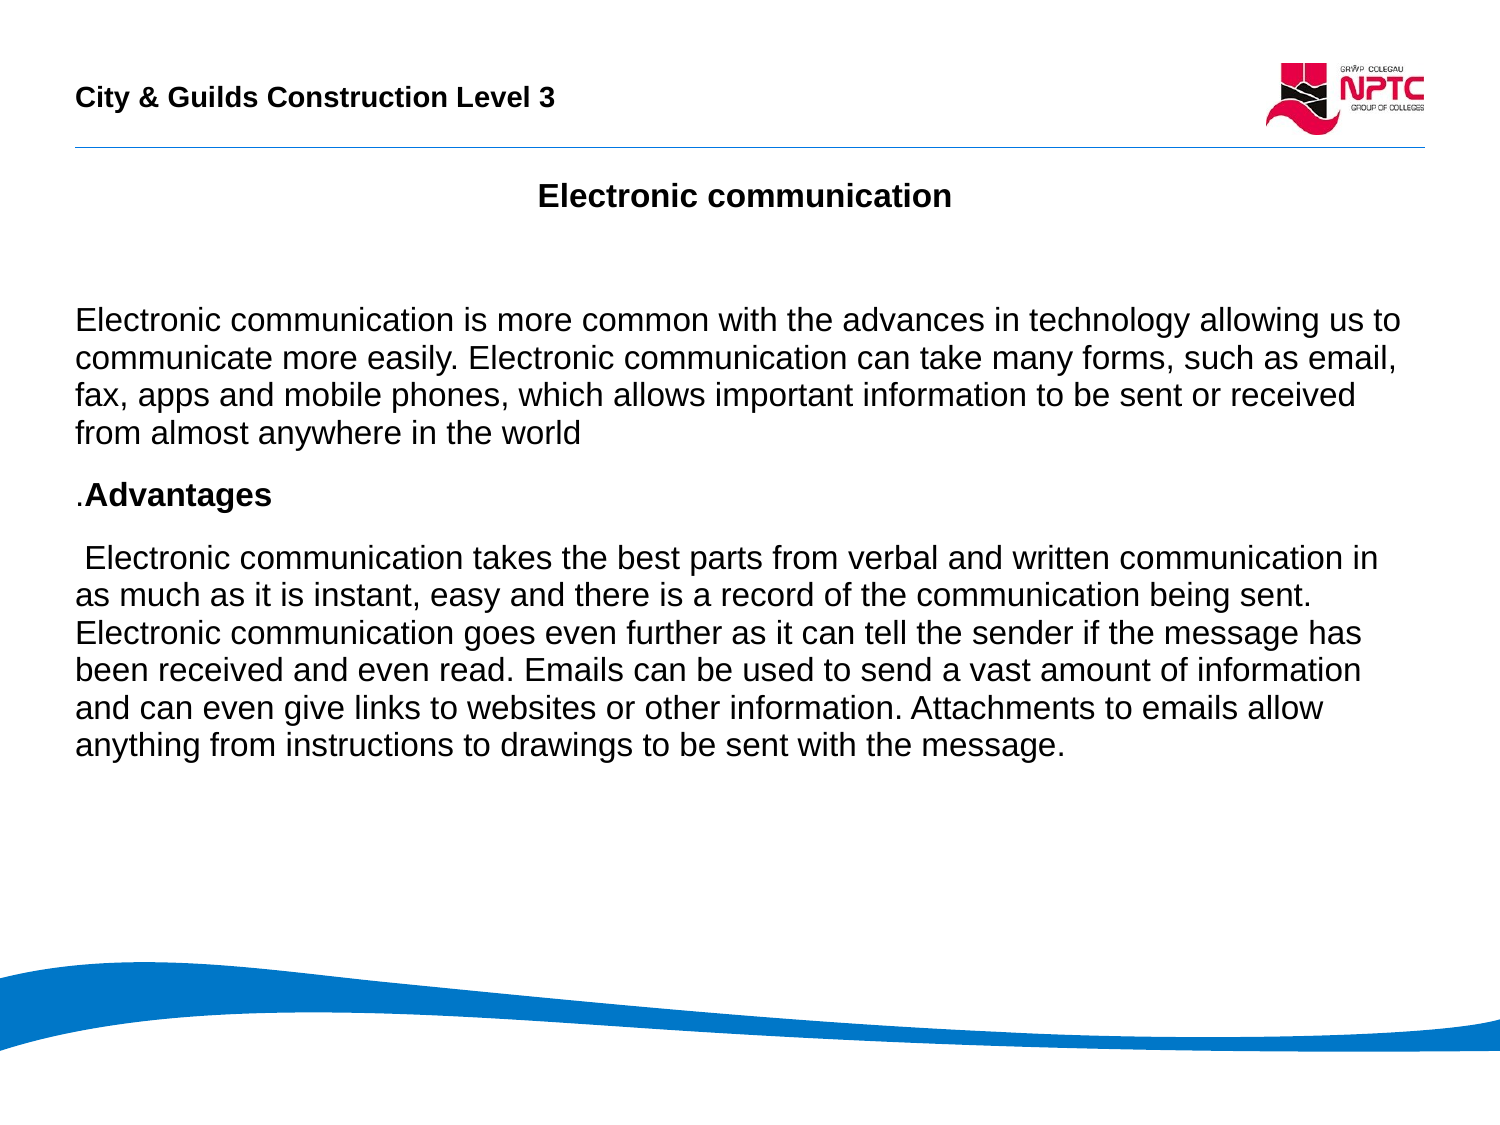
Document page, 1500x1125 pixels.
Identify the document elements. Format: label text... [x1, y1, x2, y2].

picture [1266, 63, 1424, 113]
list Electronic communication Electronic communication is more common with the advances in technology allowing us to communicate more easily. Electronic communication can take many forms, such as email, fax, apps and mobile phones, which allows important information to be sent or received from almost anywhere in the world .Advantages Electronic communication takes the best parts from verbal and written communication in as much as it is instant, easy and there is a record of the communication being sent. Electronic communication goes even further as it can tell the sender if the message has been received and even read. Emails can be used to send a vast amount of information and can even give links to websites or other information. Attachments to emails allow anything from instructions to drawings to be sent with the message. [74, 113, 1426, 946]
